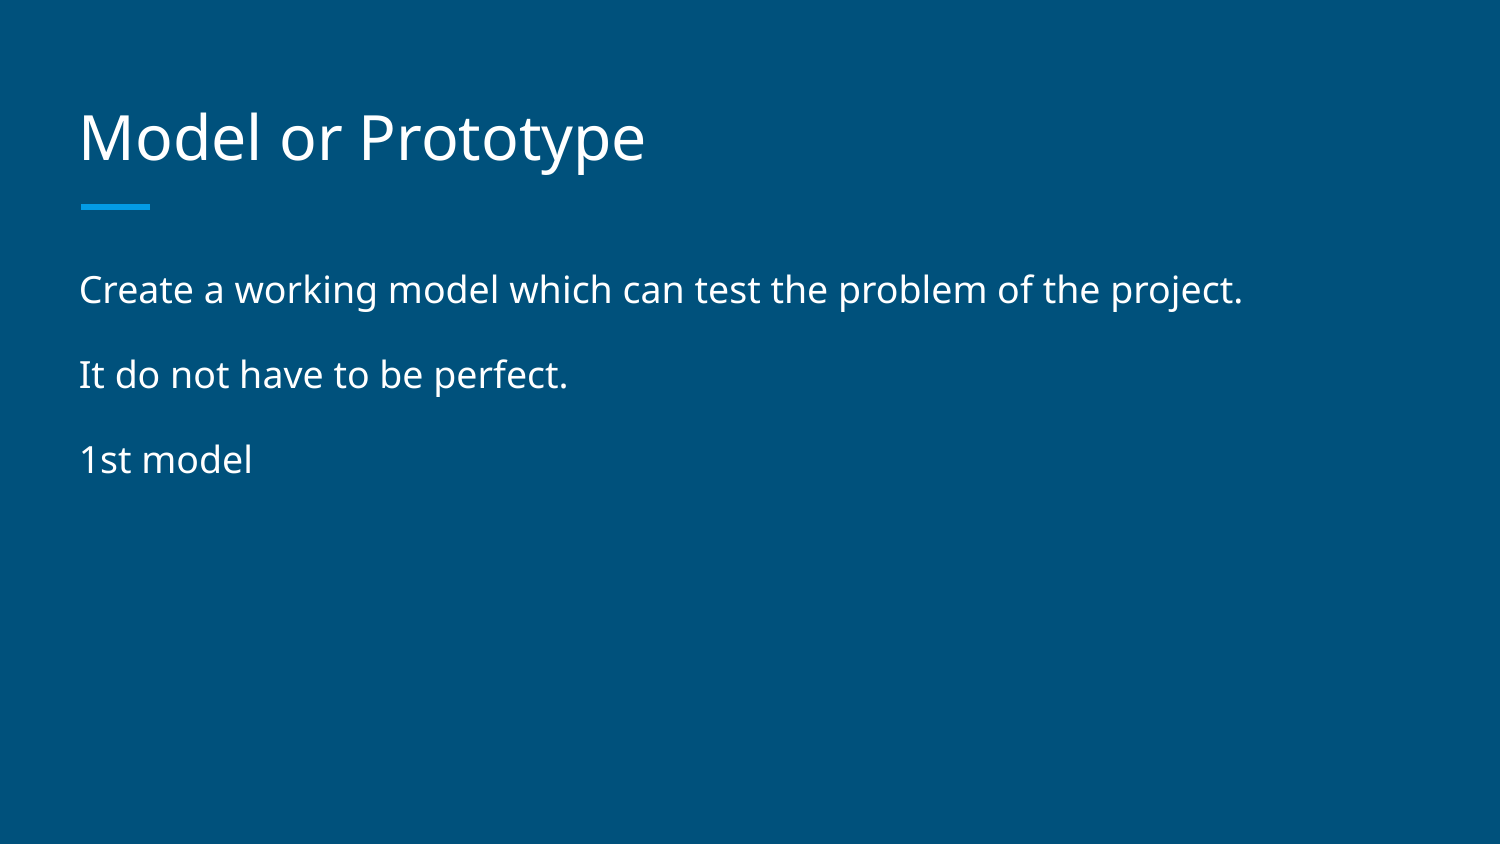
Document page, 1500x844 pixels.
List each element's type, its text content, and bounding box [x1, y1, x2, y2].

title Model or Prototype [63, 75, 1437, 188]
list Create a working model which can test the problem of the project. It do not have to be perfect. 1st model [63, 244, 1437, 750]
